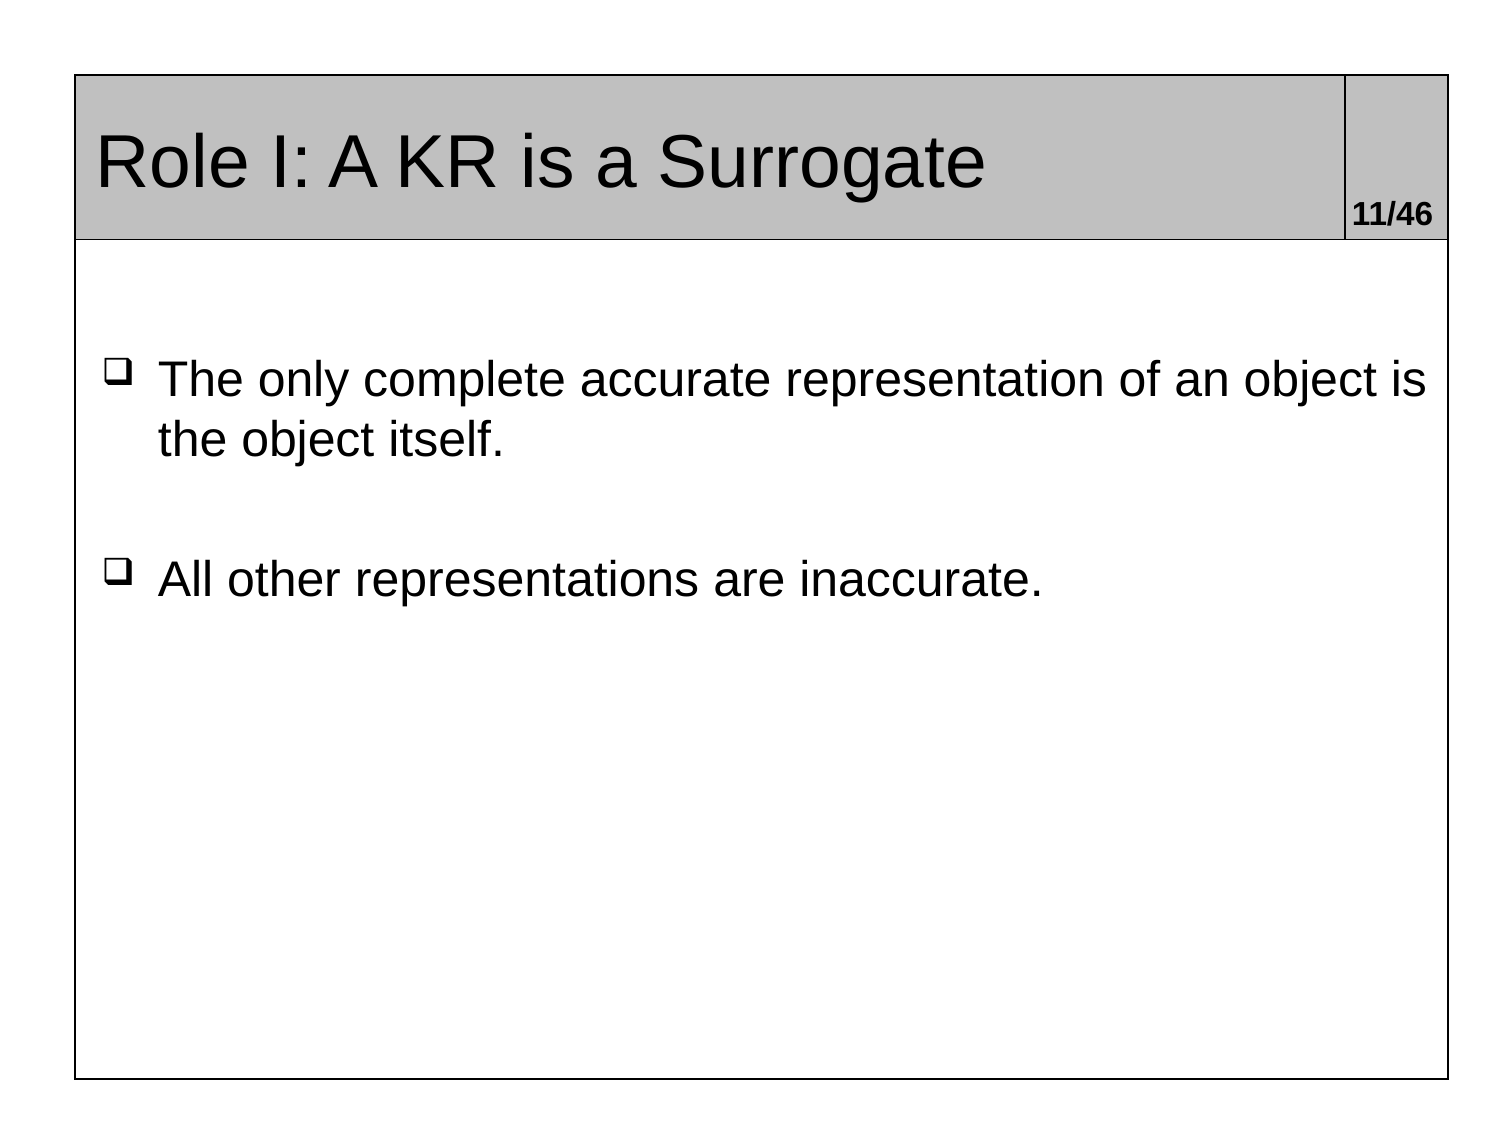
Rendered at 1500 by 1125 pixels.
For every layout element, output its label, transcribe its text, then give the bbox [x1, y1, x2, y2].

slide_number 11/46 [1346, 74, 1449, 239]
list The only complete accurate representation of an object is the object itself. All other representations are inaccurate. [74, 239, 1449, 1080]
title Role I: A KR is a Surrogate [74, 74, 1346, 239]
